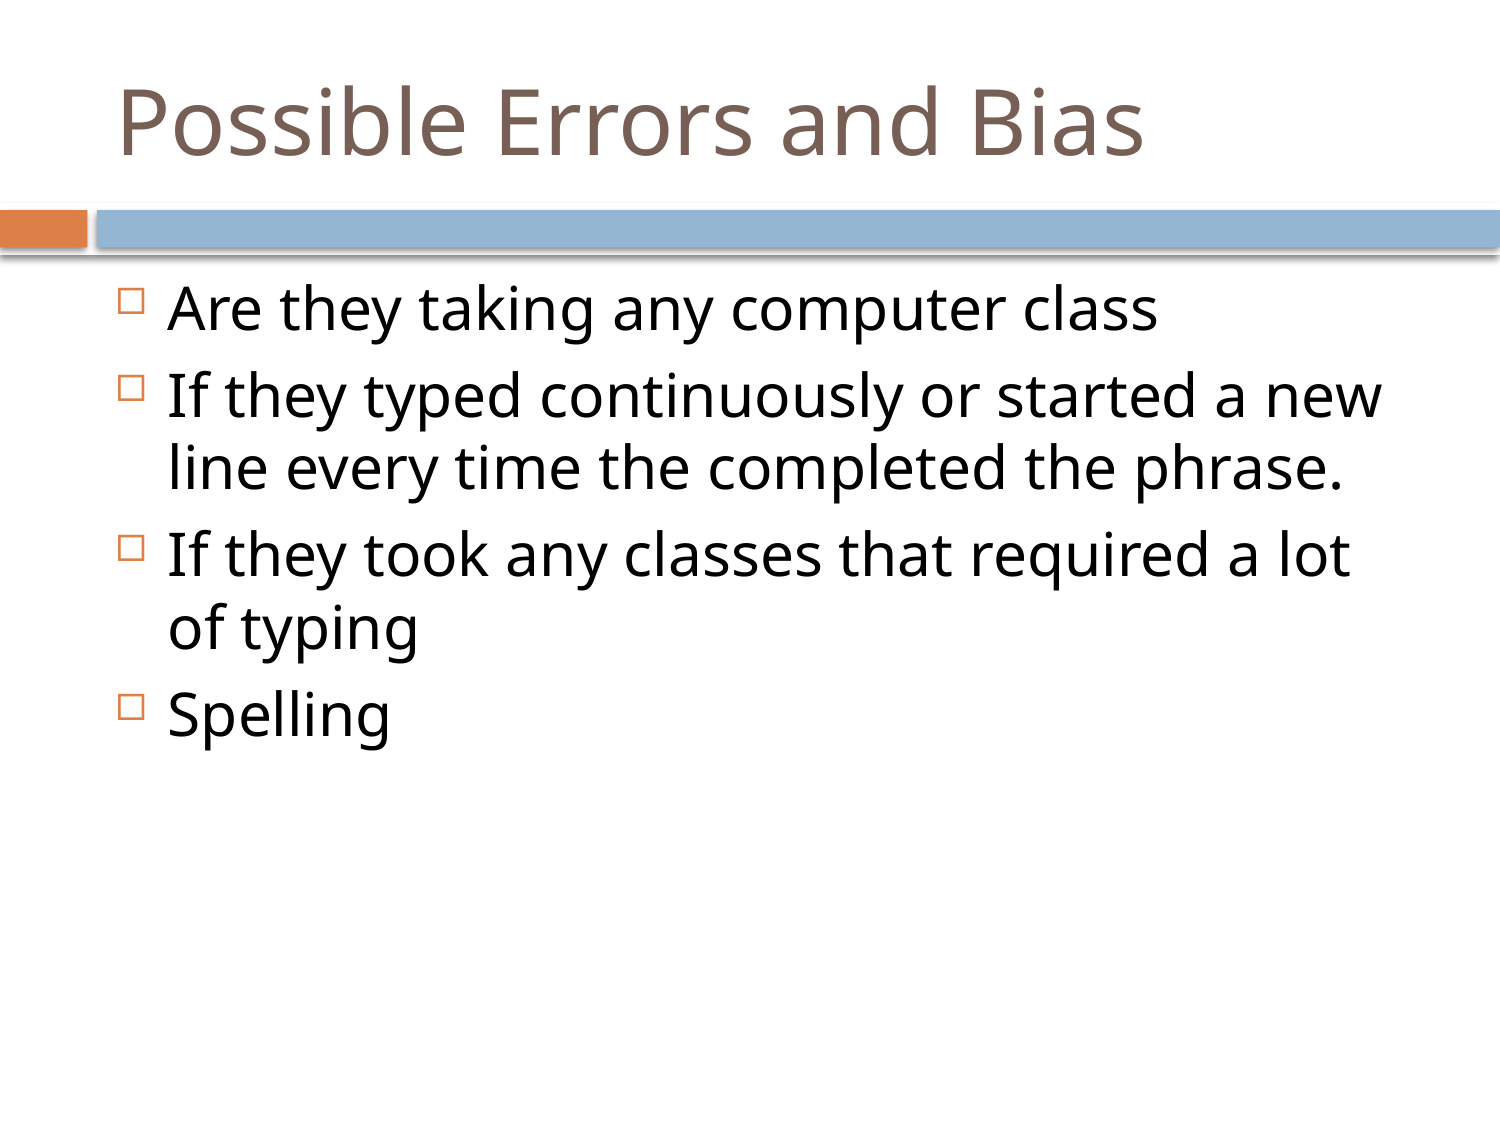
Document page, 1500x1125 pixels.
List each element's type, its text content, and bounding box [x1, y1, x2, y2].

title Possible Errors and Bias [100, 37, 1438, 200]
list Are they taking any computer class If they typed continuously or started a new line every time the completed the phrase. If they took any classes that required a lot of typing Spelling [100, 262, 1438, 1000]
